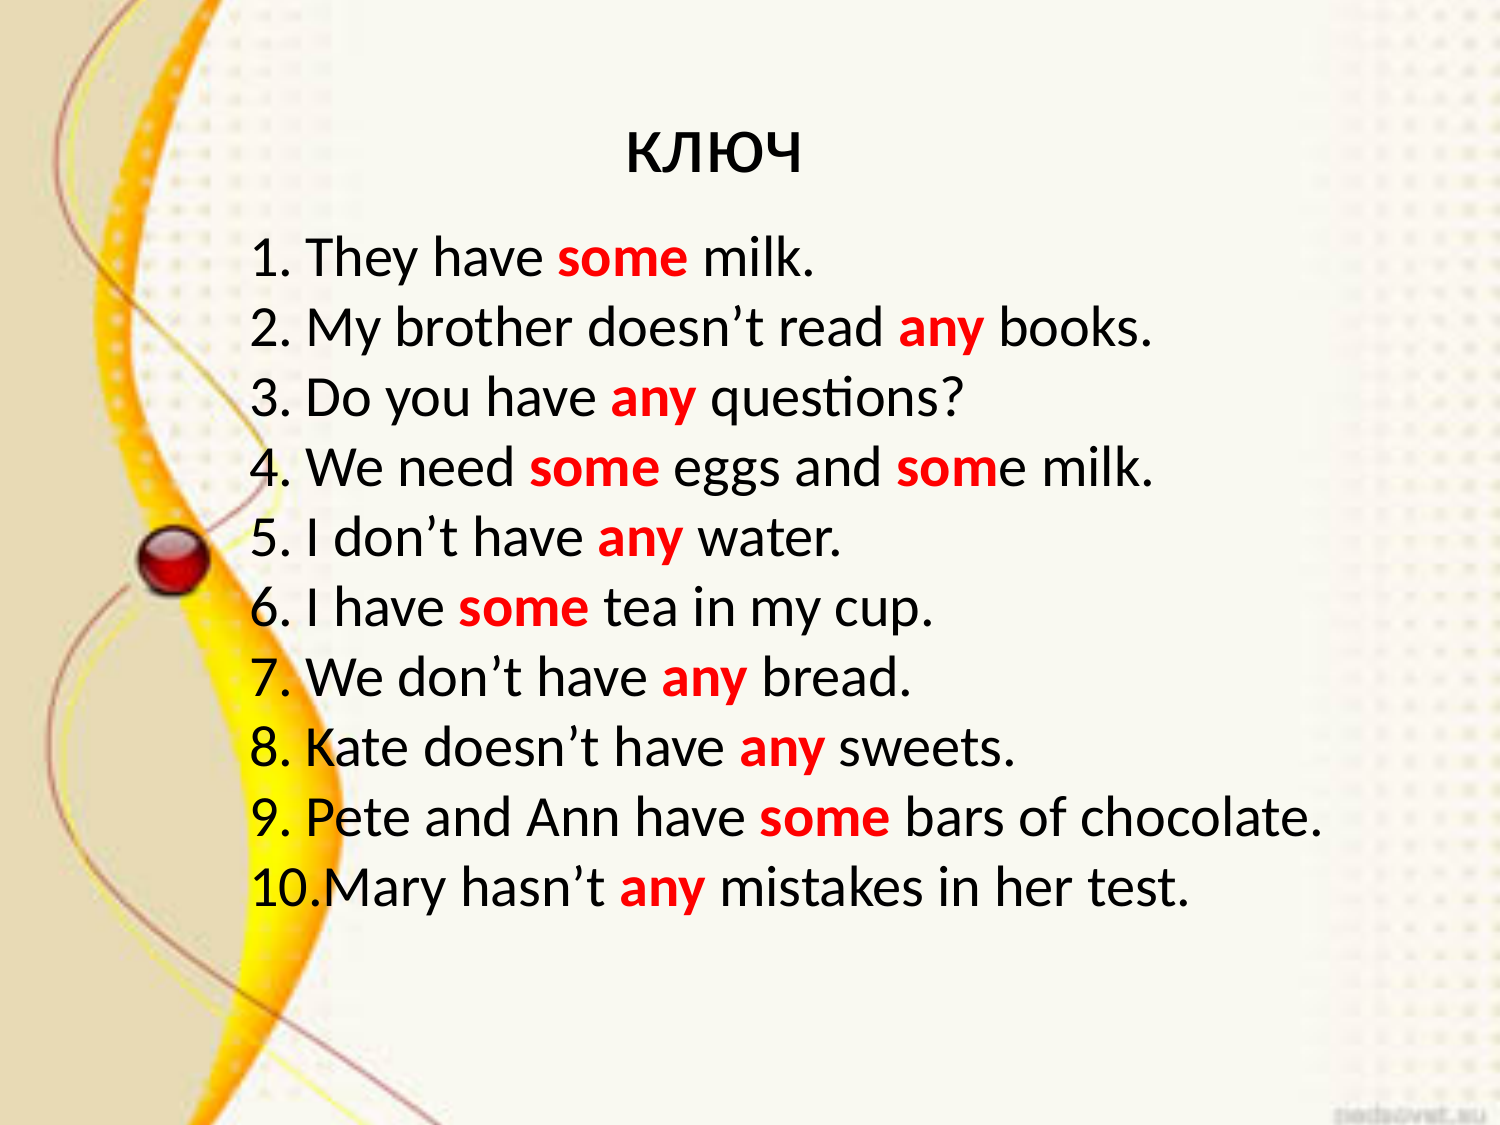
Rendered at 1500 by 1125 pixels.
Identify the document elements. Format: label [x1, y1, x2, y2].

list [0, 0, 1500, 1125]
